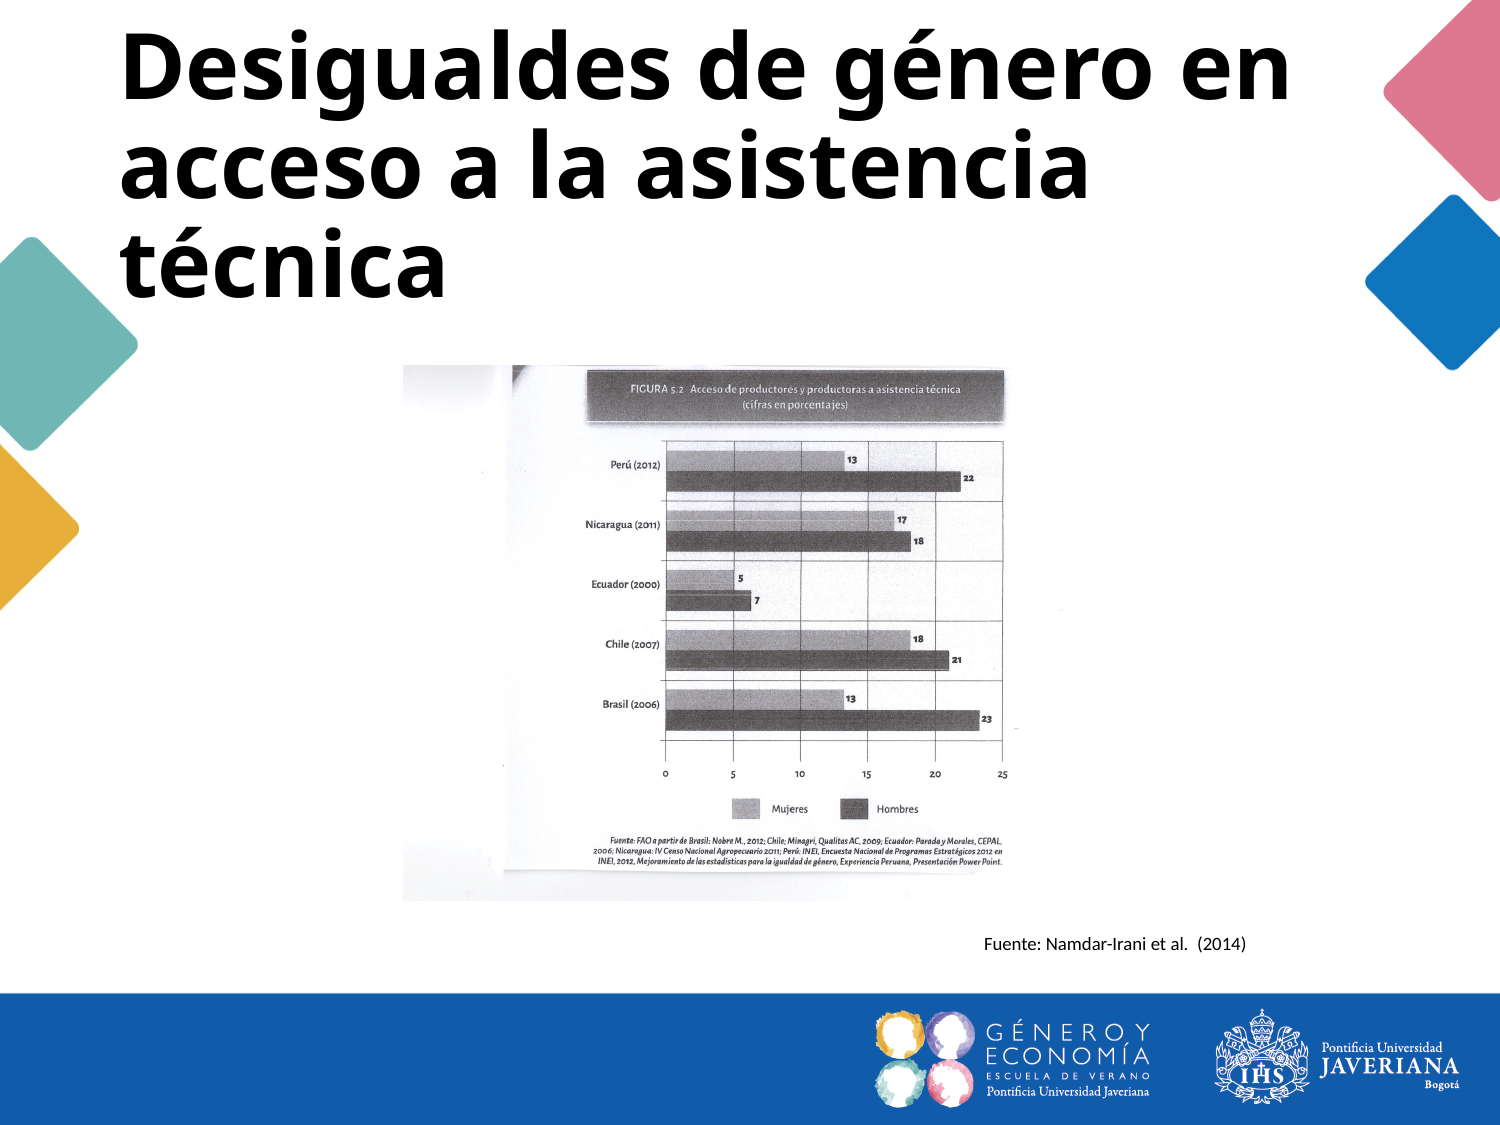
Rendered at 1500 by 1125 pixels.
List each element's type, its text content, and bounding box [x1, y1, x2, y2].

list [403, 365, 1097, 901]
text_box Fuente: Namdar-Irani et al. (2014) [969, 924, 1262, 962]
picture [0, 0, 1500, 1125]
title Desigualdes de género en acceso a la asistencia técnica [103, 59, 1397, 278]
